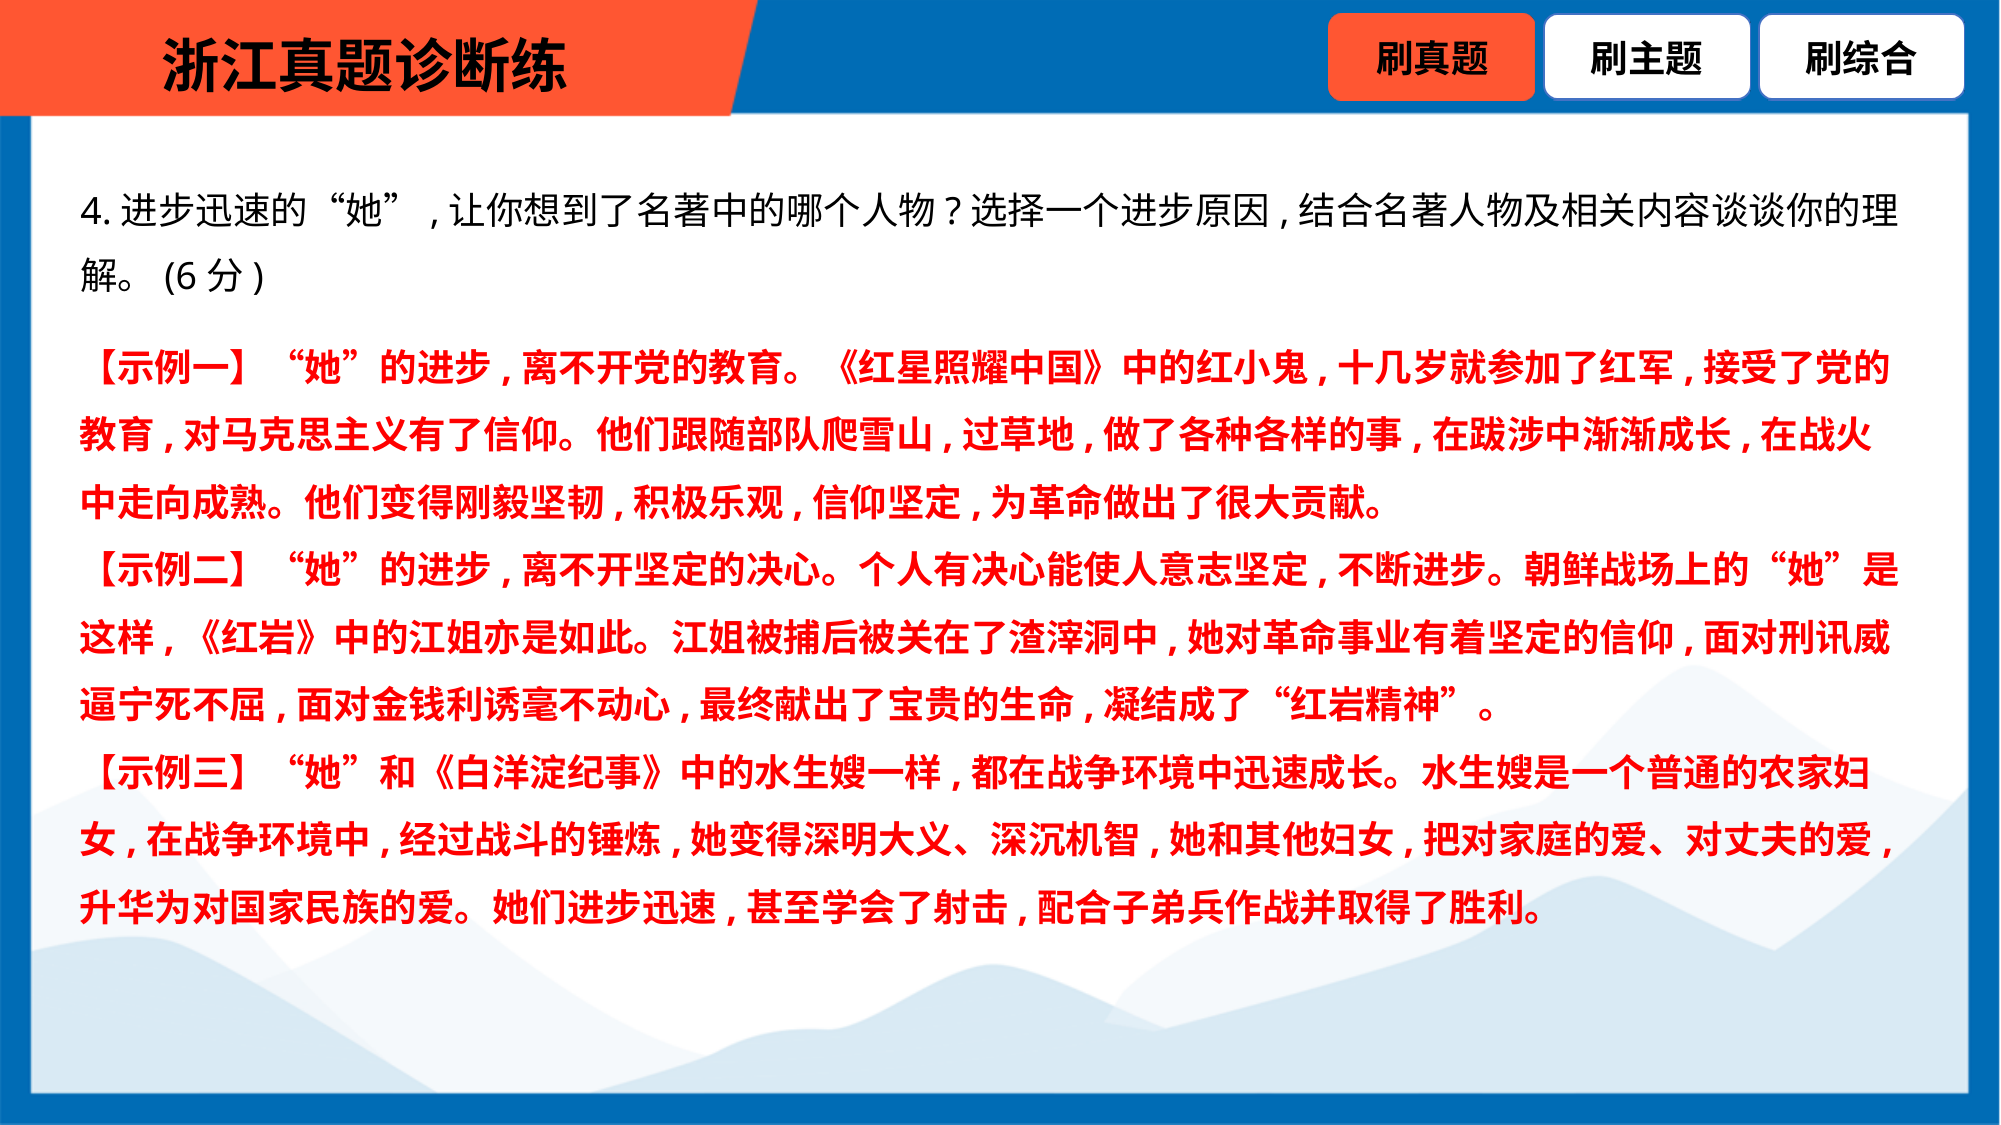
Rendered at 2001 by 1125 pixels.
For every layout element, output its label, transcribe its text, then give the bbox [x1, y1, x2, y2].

text_box 4.进步迅速的“她”,让你想到了名著中的哪个人物?选择一个进步原因,结合名著人物及相关内容谈谈你的理 解。(6分) [80, 167, 1970, 326]
text_box 【示例一】“她”的进步,离不开党的教育。《红星照耀中国》中的红小鬼,十几岁就参加了红军,接受了党的教育,对马克思主义有了信仰。他们跟随部队爬雪山,过草地,做了各种各样的事,在跋涉中渐渐成长,在战火中走向成熟。他们变得刚毅坚韧,积极乐观,信仰坚定,为革命做出了很大贡献。 【示例二】“她”的进步,离不开坚定的决心。个人有决心能使人意志坚定,不断进步。朝鲜战场上的“她”是这样,《红岩》中的江姐亦是如此。江姐被捕后被关在了渣滓洞中,她对革命事业有着坚定的信仰,面对刑讯威逼宁死不屈,面对金钱利诱毫不动心,最终献出了宝贵的生命,凝结成了“红岩精神”。 【示例三】“她”和《白洋淀纪事》中的水生嫂一样,都在战争环境中迅速成长。水生嫂是一个普通的农家妇女,在战争环境中,经过战斗的锤炼,她变得深明大义、深沉机智,她和其他妇女,把对家庭的爱、对丈夫的爱,升华为对国家民族的爱。她们进步迅速,甚至学会了射击,配合子弟兵作战并取得了胜利。 [65, 313, 1921, 1004]
picture [0, 0, 2000, 1125]
